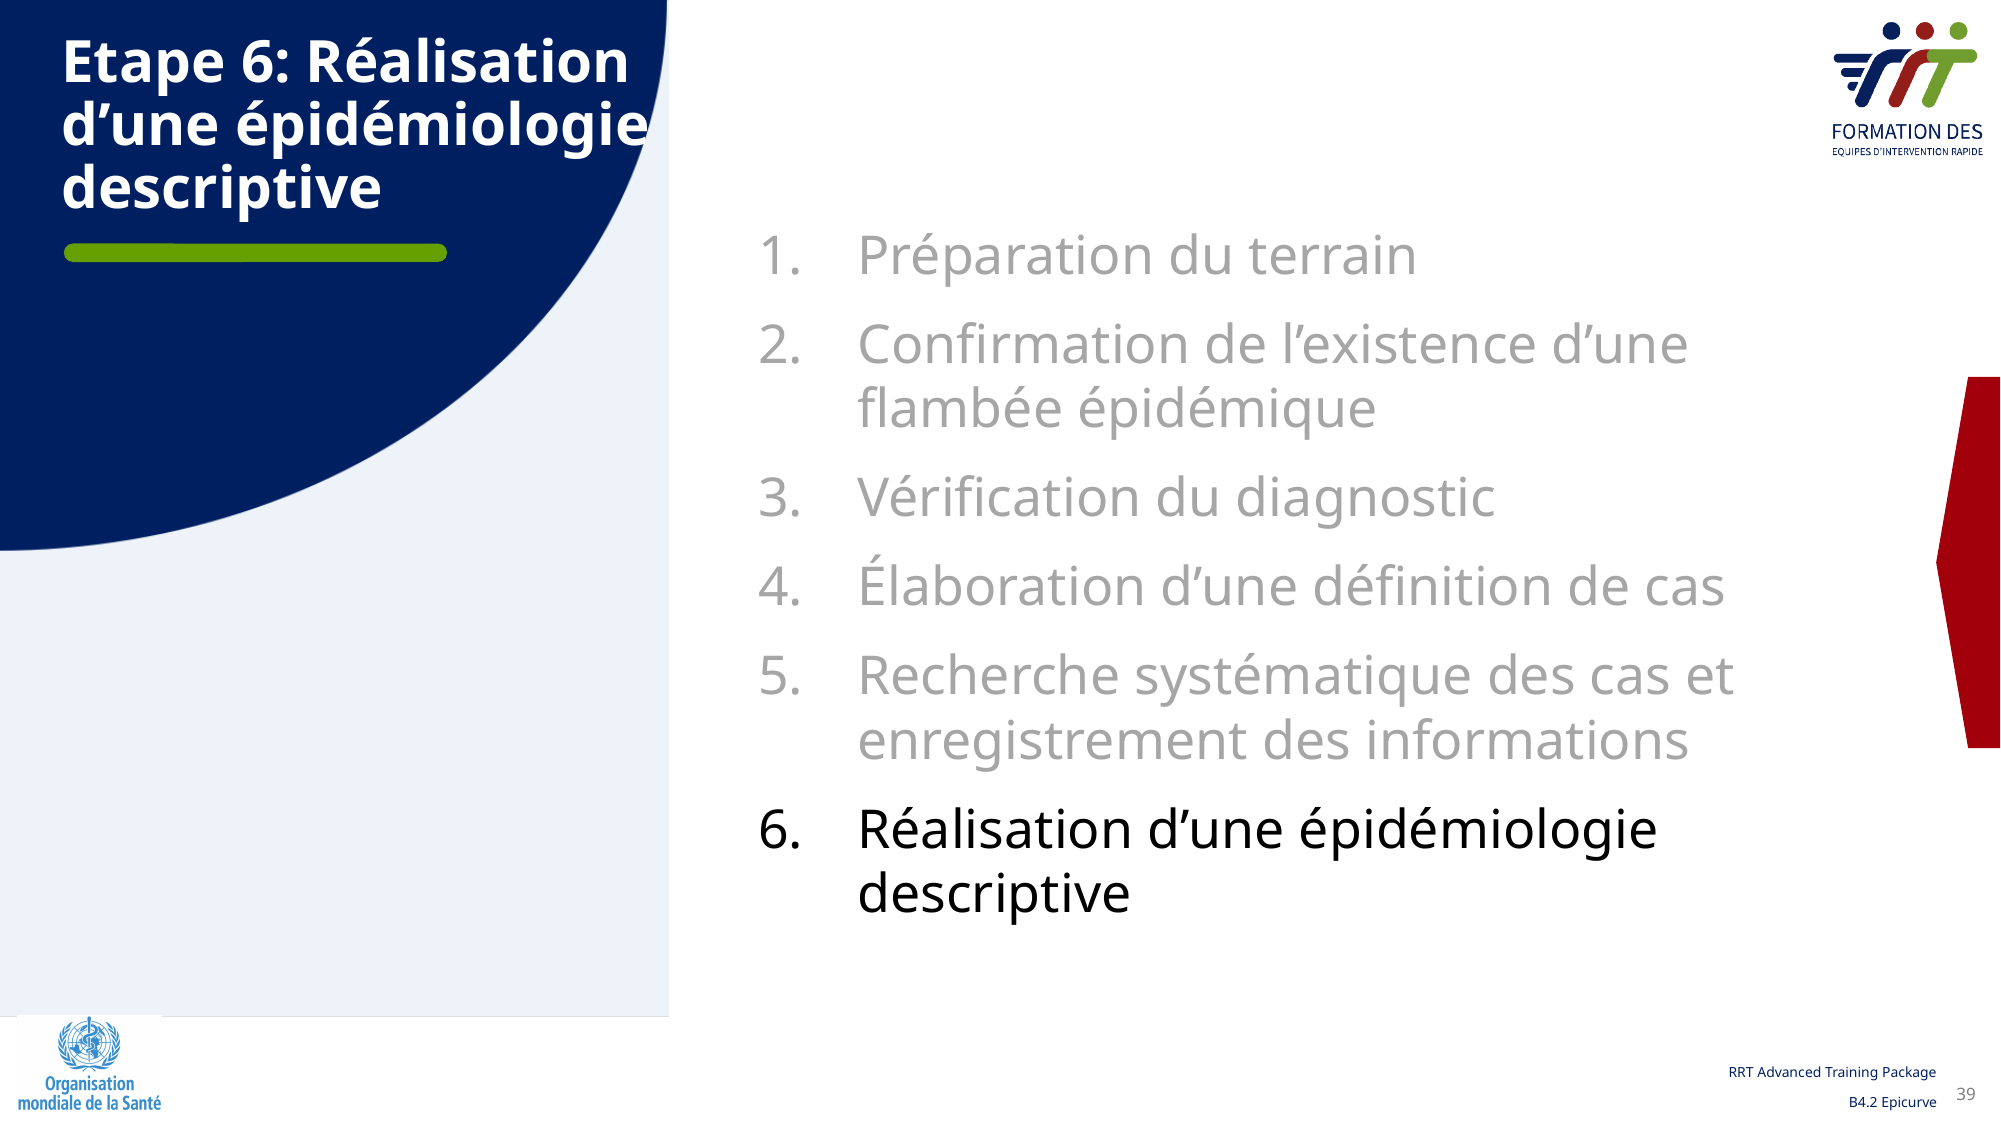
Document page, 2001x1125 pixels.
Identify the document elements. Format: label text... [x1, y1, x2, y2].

picture [1832, 21, 1983, 157]
title Etape 6: Réalisation d’une épidémiologie descriptive [53, 12, 677, 241]
picture [0, 0, 669, 1111]
text_box Préparation du terrain Confirmation de l’existence d’une flambée épidémique Vérification du diagnostic Élaboration d’une définition de cas Recherche systématique des cas et enregistrement des informations Réalisation d’une épidémiologie descriptive [743, 213, 1888, 933]
